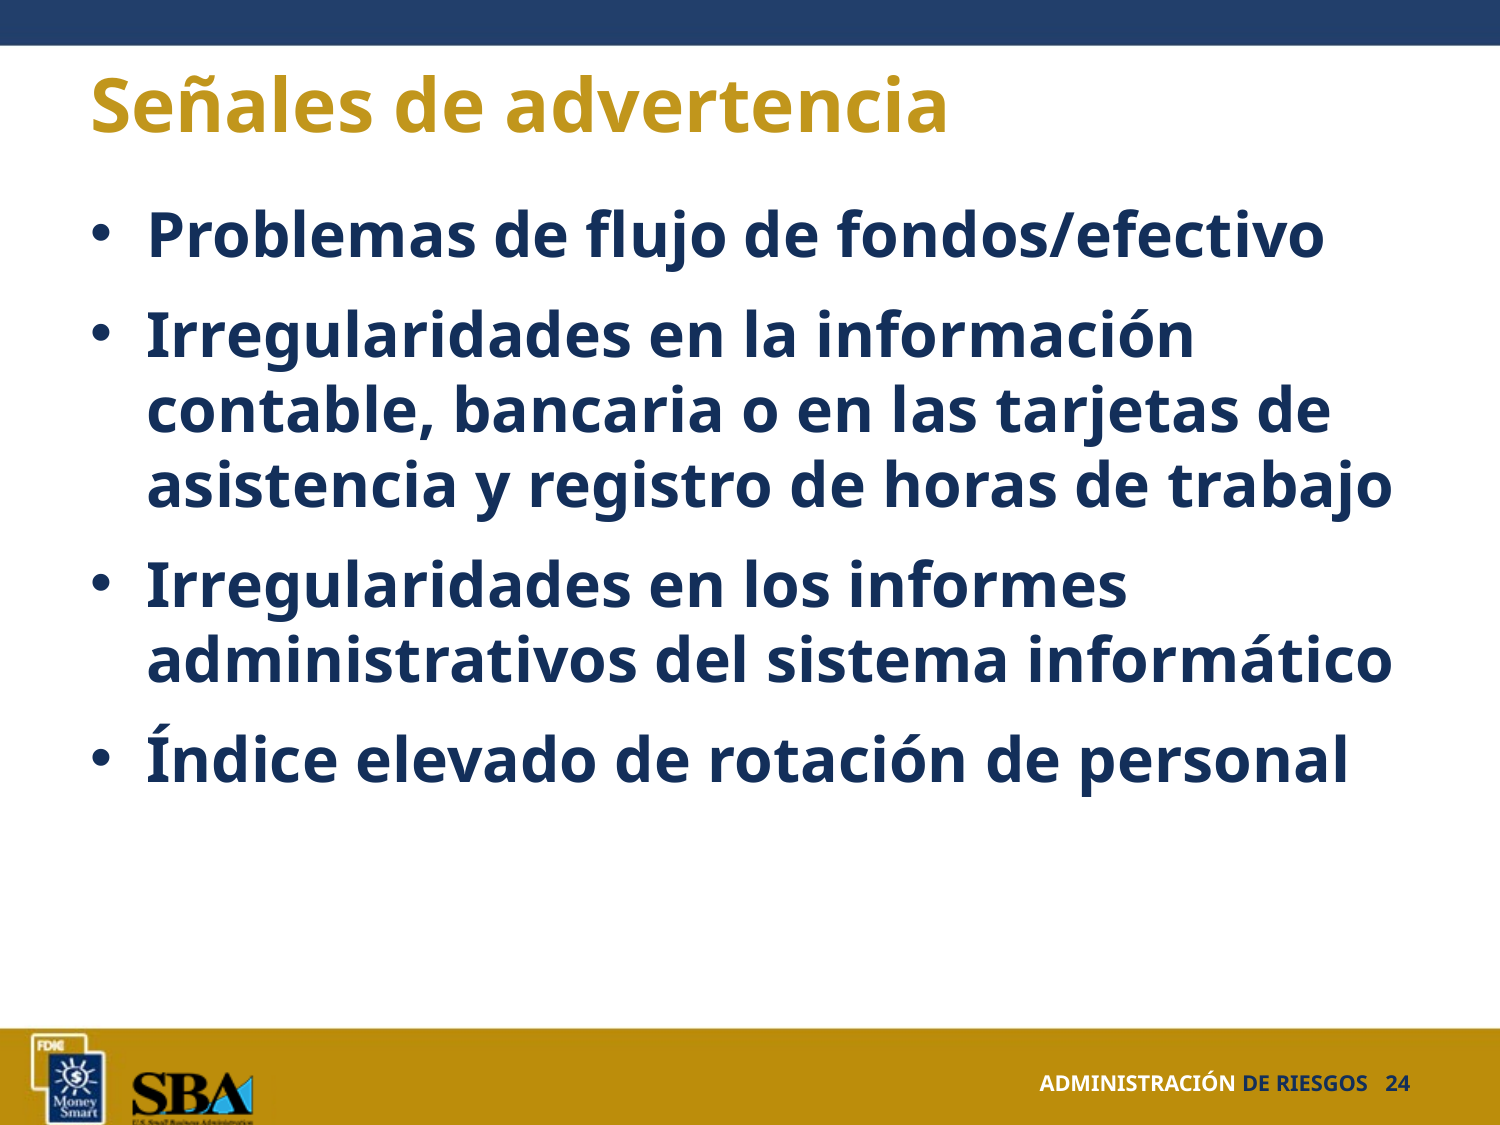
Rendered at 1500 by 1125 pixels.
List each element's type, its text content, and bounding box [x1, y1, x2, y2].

title Señales de advertencia [74, 49, 1426, 151]
picture [0, 0, 1500, 1125]
list Problemas de flujo de fondos/efectivo Irregularidades en la información contable, bancaria o en las tarjetas de asistencia y registro de horas de trabajo Irregularidades en los informes administrativos del sistema informático Índice elevado de rotación de personal [74, 187, 1426, 888]
